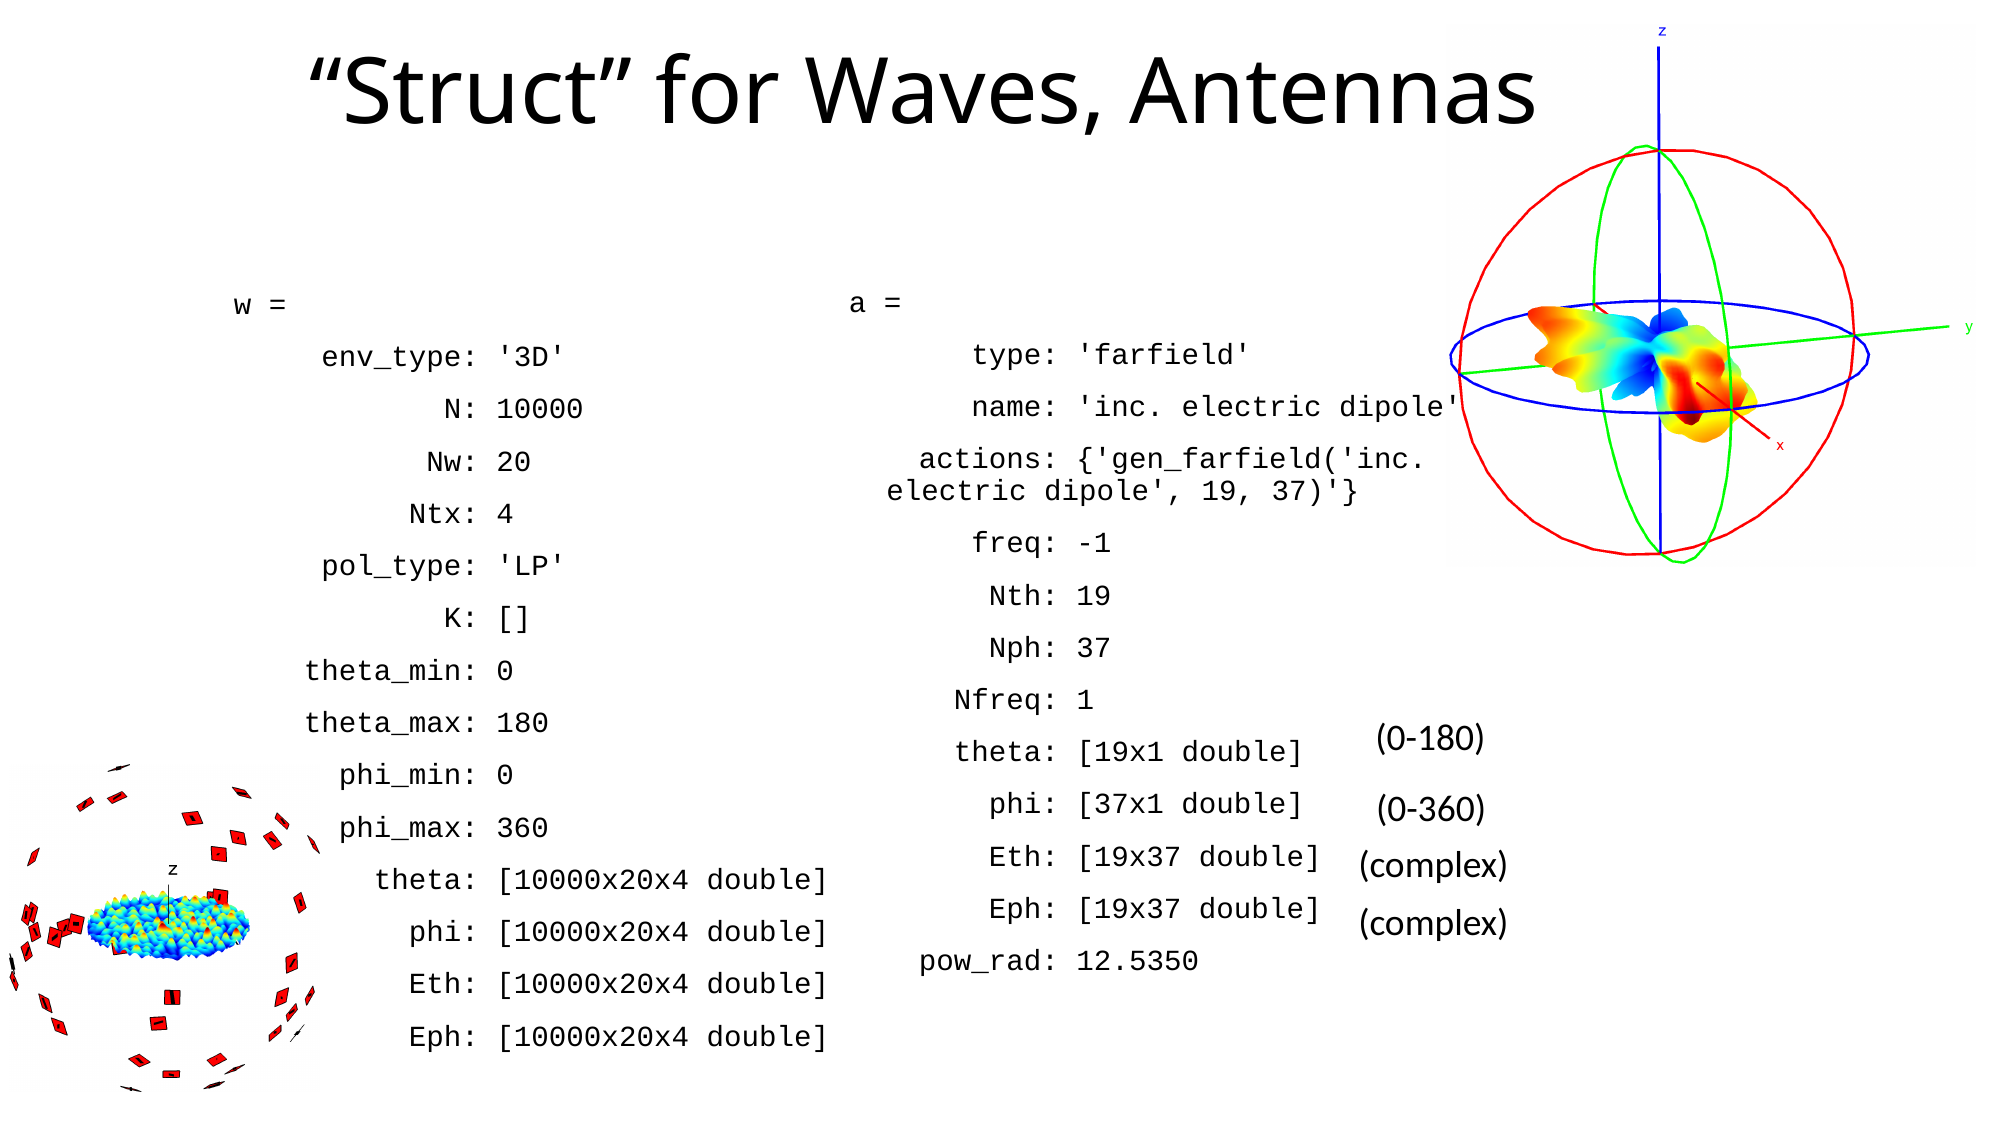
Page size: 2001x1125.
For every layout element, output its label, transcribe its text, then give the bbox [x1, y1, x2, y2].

text_box (complex) [1343, 890, 1550, 950]
title “Struct” for Waves, Antennas [294, 24, 1446, 165]
text_box (0-180) [1360, 705, 1533, 766]
text_box (0-360) [1361, 776, 1534, 832]
list w = env_type: '3D' N: 10000 Nw: 20 Ntx: 4 pol_type: 'LP' K: [] theta_min: 0 theta_max: 180 phi_min: 0 phi_max: 360 theta: [10000x20x4 double] phi: [10000x20x4 double] Eth: [10000x20x4 double] Eph: [10000x20x4 double] [218, 281, 864, 1092]
text_box (complex) [1343, 832, 1550, 890]
text_box a = type: 'farfield' name: 'inc. electric dipole' actions: {'gen_farfield('inc. electric dipole', 19, 37)'} freq: -1 Nth: 19 Nph: 37 Nfreq: 1 theta: [19x1 double] phi: [37x1 double] Eth: [19x37 double] Eph: [19x37 double] pow_rad: 12.5350 [833, 279, 1479, 1021]
picture [9, 764, 320, 1092]
picture [1446, 24, 1976, 567]
